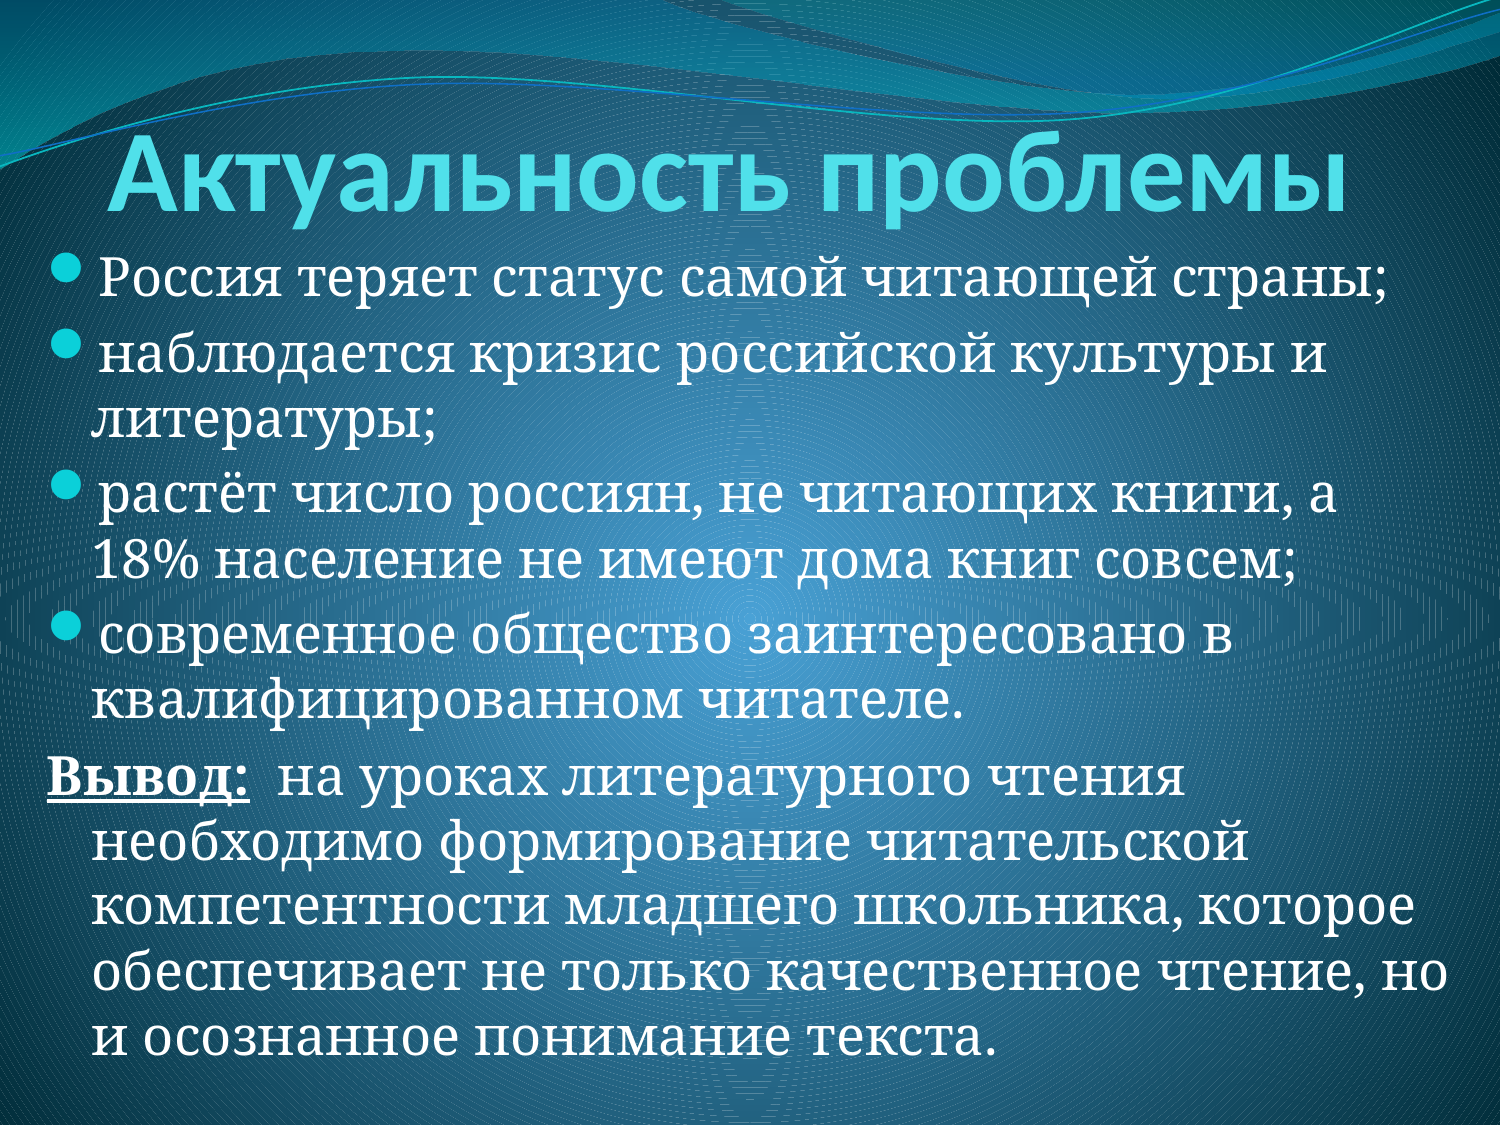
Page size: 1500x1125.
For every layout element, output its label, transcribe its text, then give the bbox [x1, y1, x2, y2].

subtitle Россия теряет статус самой читающей страны; наблюдается кризис российской культуры и литературы; растёт число россиян, не читающих книги, а 18% население не имеют дома книг совсем; современное общество заинтересовано в квалифицированном читателе. Вывод: на уроках литературного чтения необходимо формирование читательской компетентности младшего школьника, которое обеспечивает не только качественное чтение, но и осознанное понимание текста. [46, 234, 1466, 1125]
title Актуальность проблемы [87, 58, 1376, 234]
